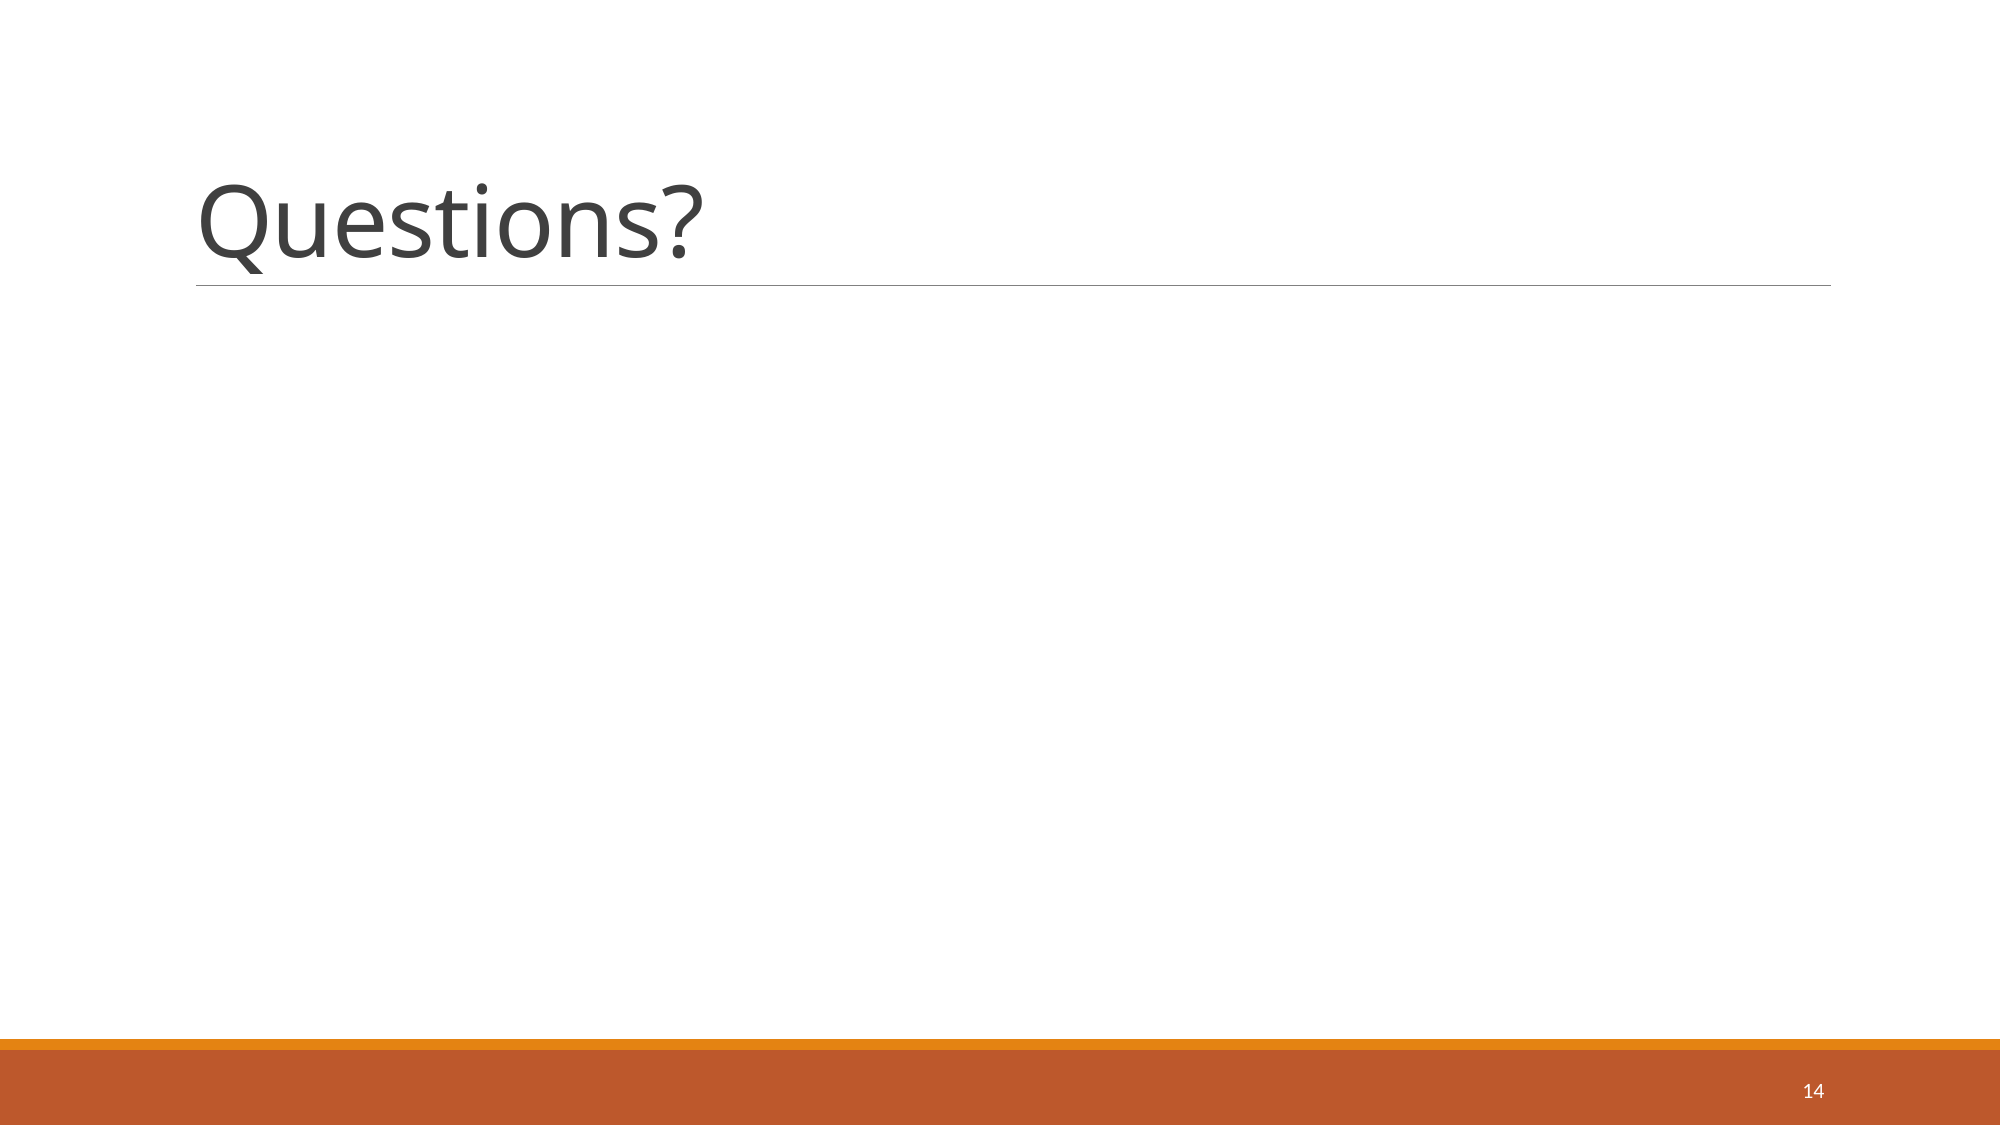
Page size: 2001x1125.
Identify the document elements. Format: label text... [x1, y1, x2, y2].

title Questions? [180, 47, 1830, 285]
slide_number 14 [1624, 1059, 1840, 1120]
